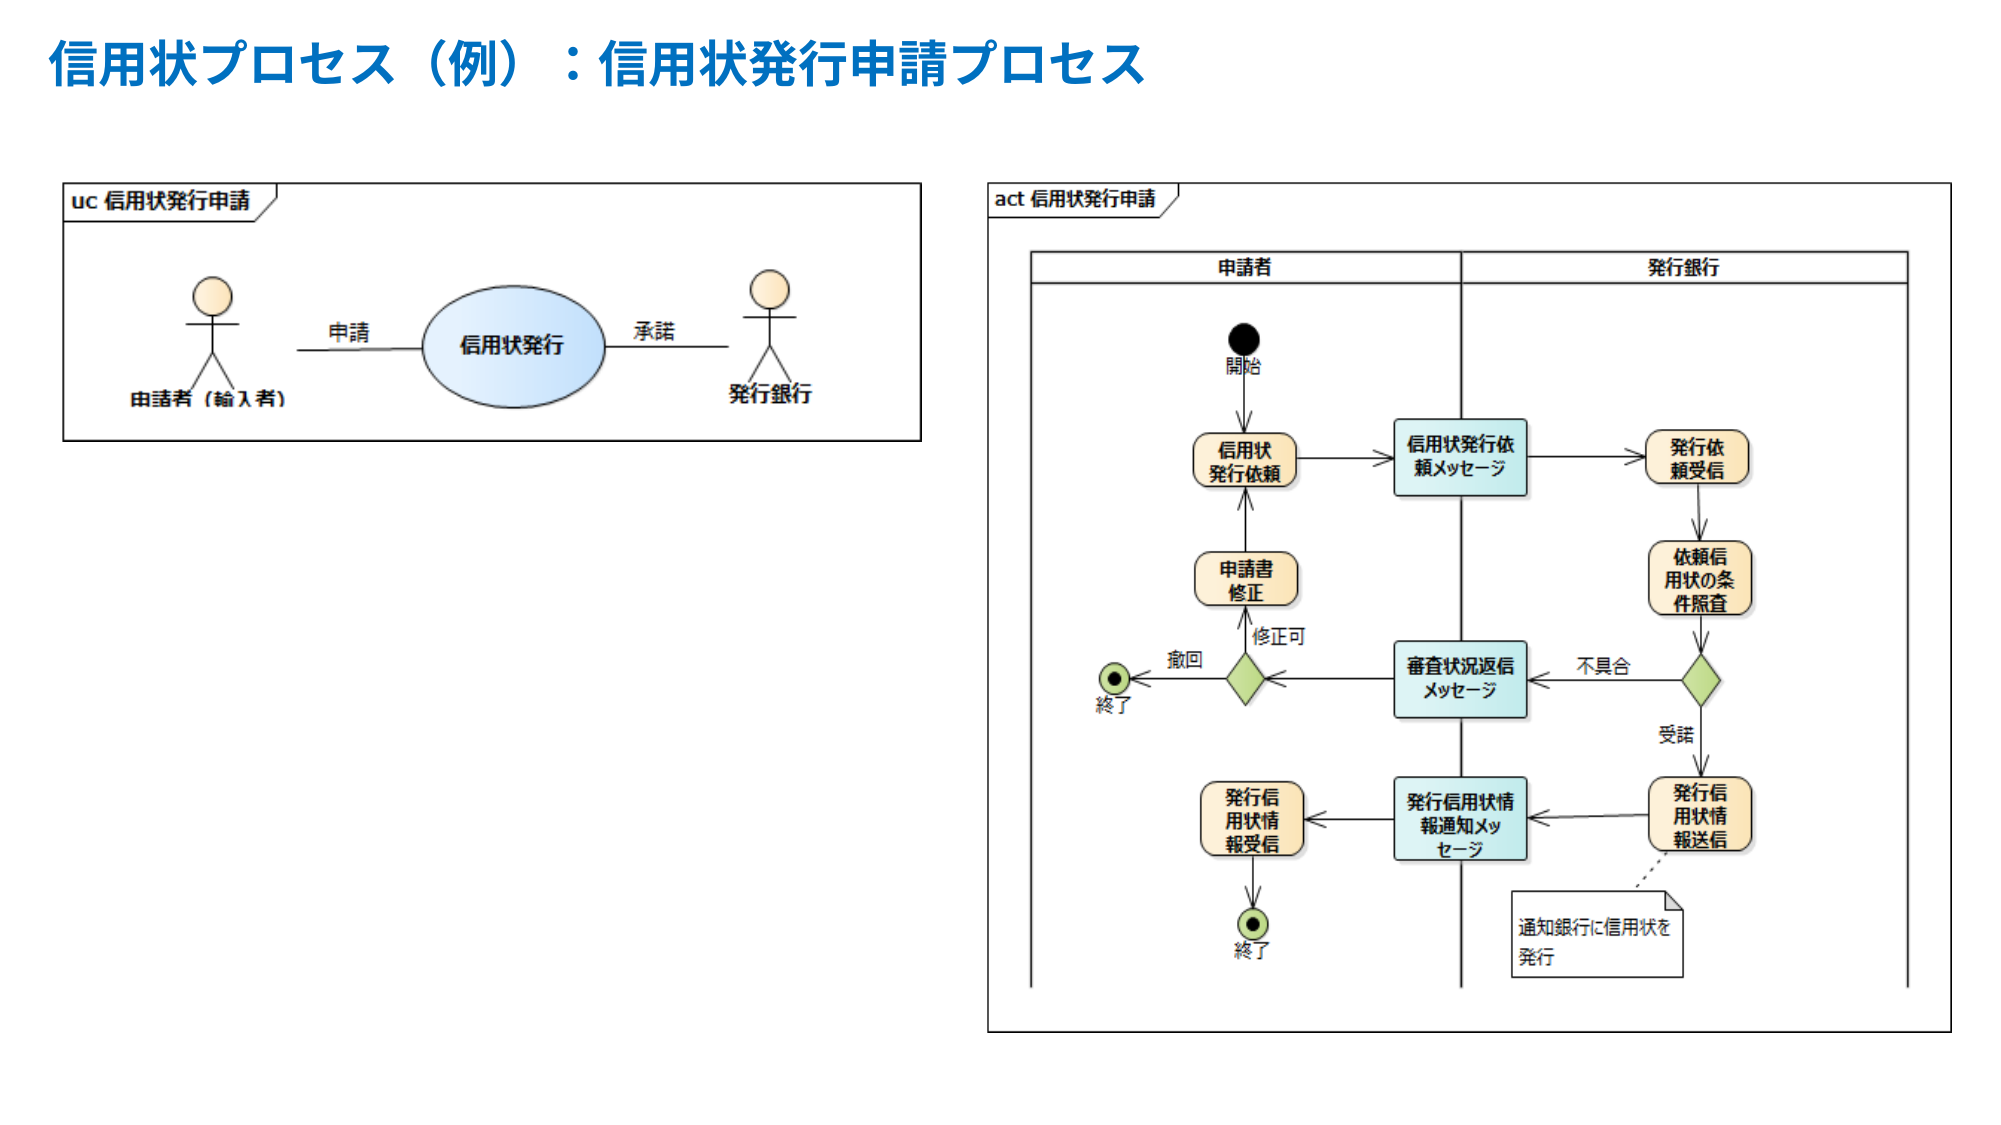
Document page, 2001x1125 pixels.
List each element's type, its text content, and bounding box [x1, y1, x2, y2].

picture [986, 181, 1952, 1033]
picture [61, 181, 922, 442]
text_box 信用状プロセス（例）：信用状発行申請プロセス [33, 24, 1577, 170]
